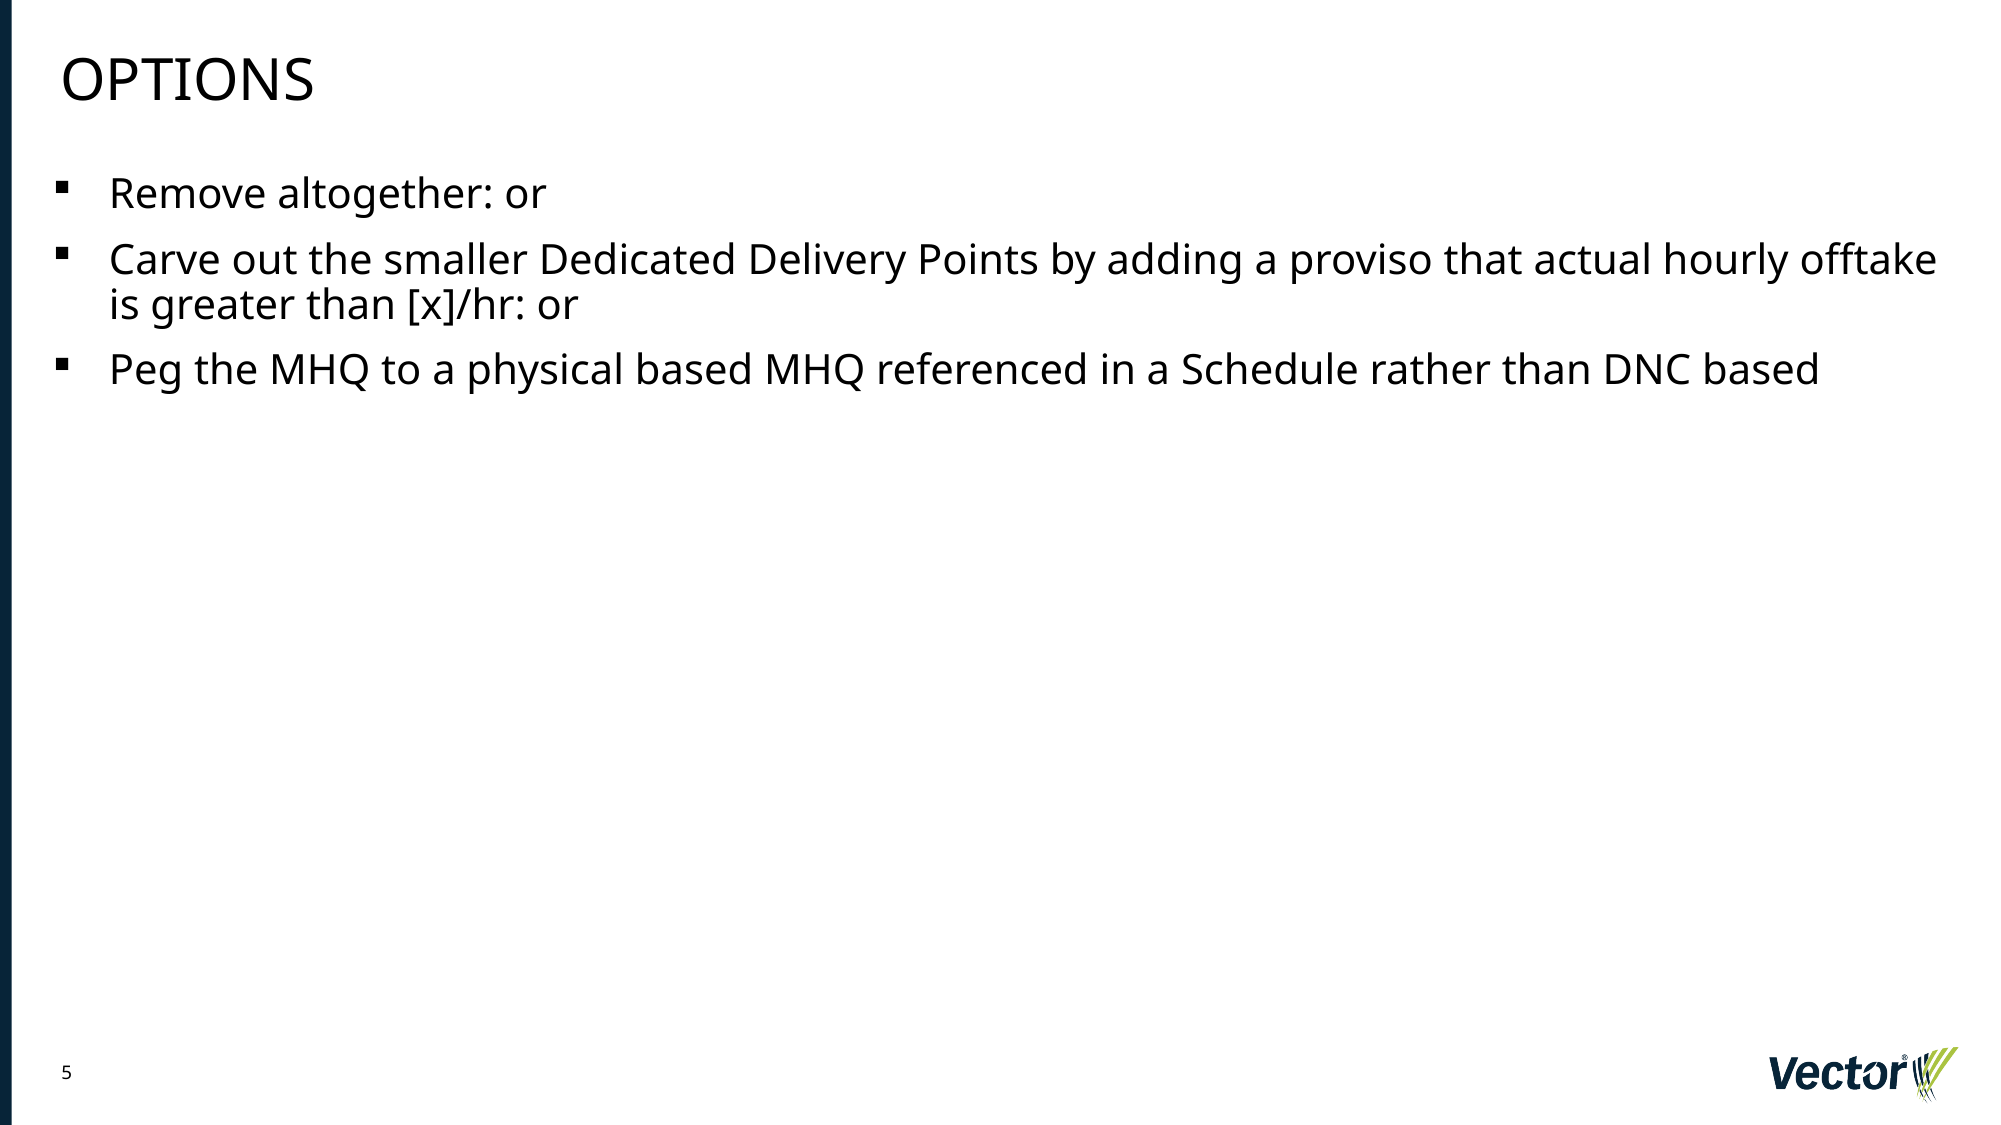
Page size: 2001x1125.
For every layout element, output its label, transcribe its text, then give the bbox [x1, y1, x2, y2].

list OPtions [60, 42, 1966, 126]
picture [1742, 1035, 1966, 1116]
text_box Remove altogether: or Carve out the smaller Dedicated Delivery Points by adding a proviso that actual hourly offtake is greater than [x]/hr: or Peg the MHQ to a physical based MHQ referenced in a Schedule rather than DNC based [52, 172, 1958, 433]
